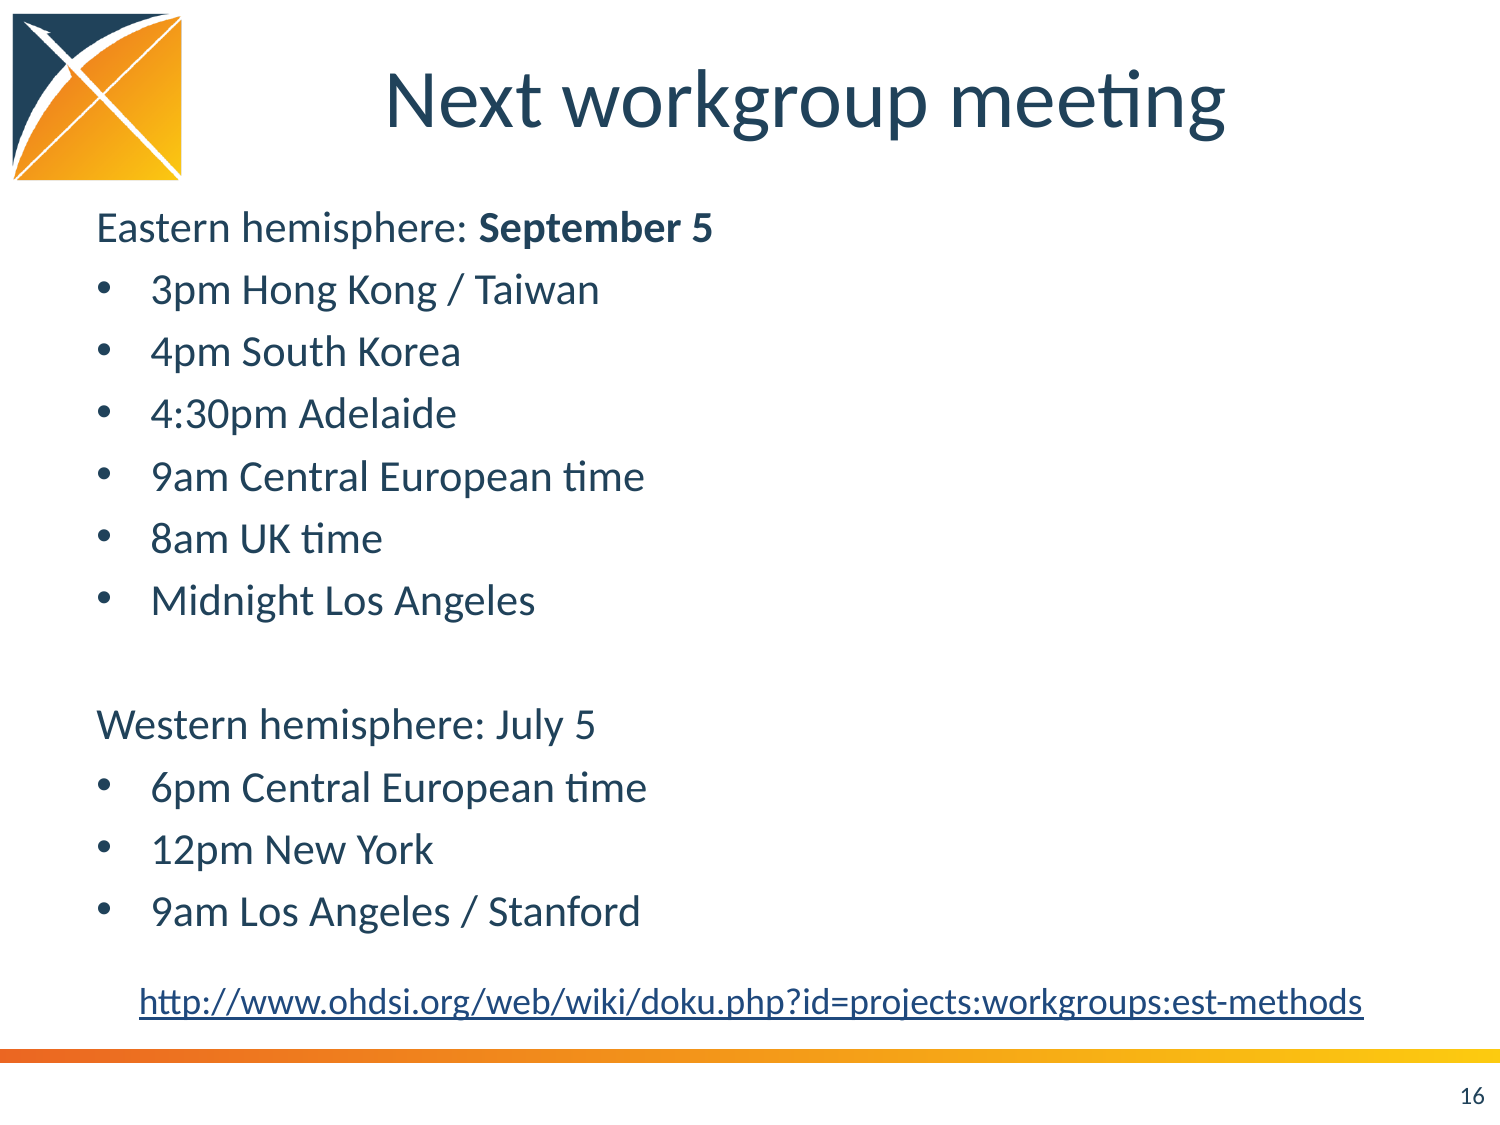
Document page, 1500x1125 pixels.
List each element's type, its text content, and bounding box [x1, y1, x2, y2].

picture [0, 0, 206, 200]
text_box http://www.ohdsi.org/web/wiki/doku.php?id=projects:workgroups:est-methods [123, 969, 1387, 1030]
slide_number 16 [1149, 1065, 1500, 1125]
title Next workgroup meeting [187, 24, 1425, 163]
list Eastern hemisphere: September 5 3pm Hong Kong / Taiwan 4pm South Korea 4:30pm Adelaide 9am Central European time 8am UK time Midnight Los Angeles Western hemisphere: July 5 6pm Central European time 12pm New York 9am Los Angeles / Stanford [81, 190, 1432, 947]
